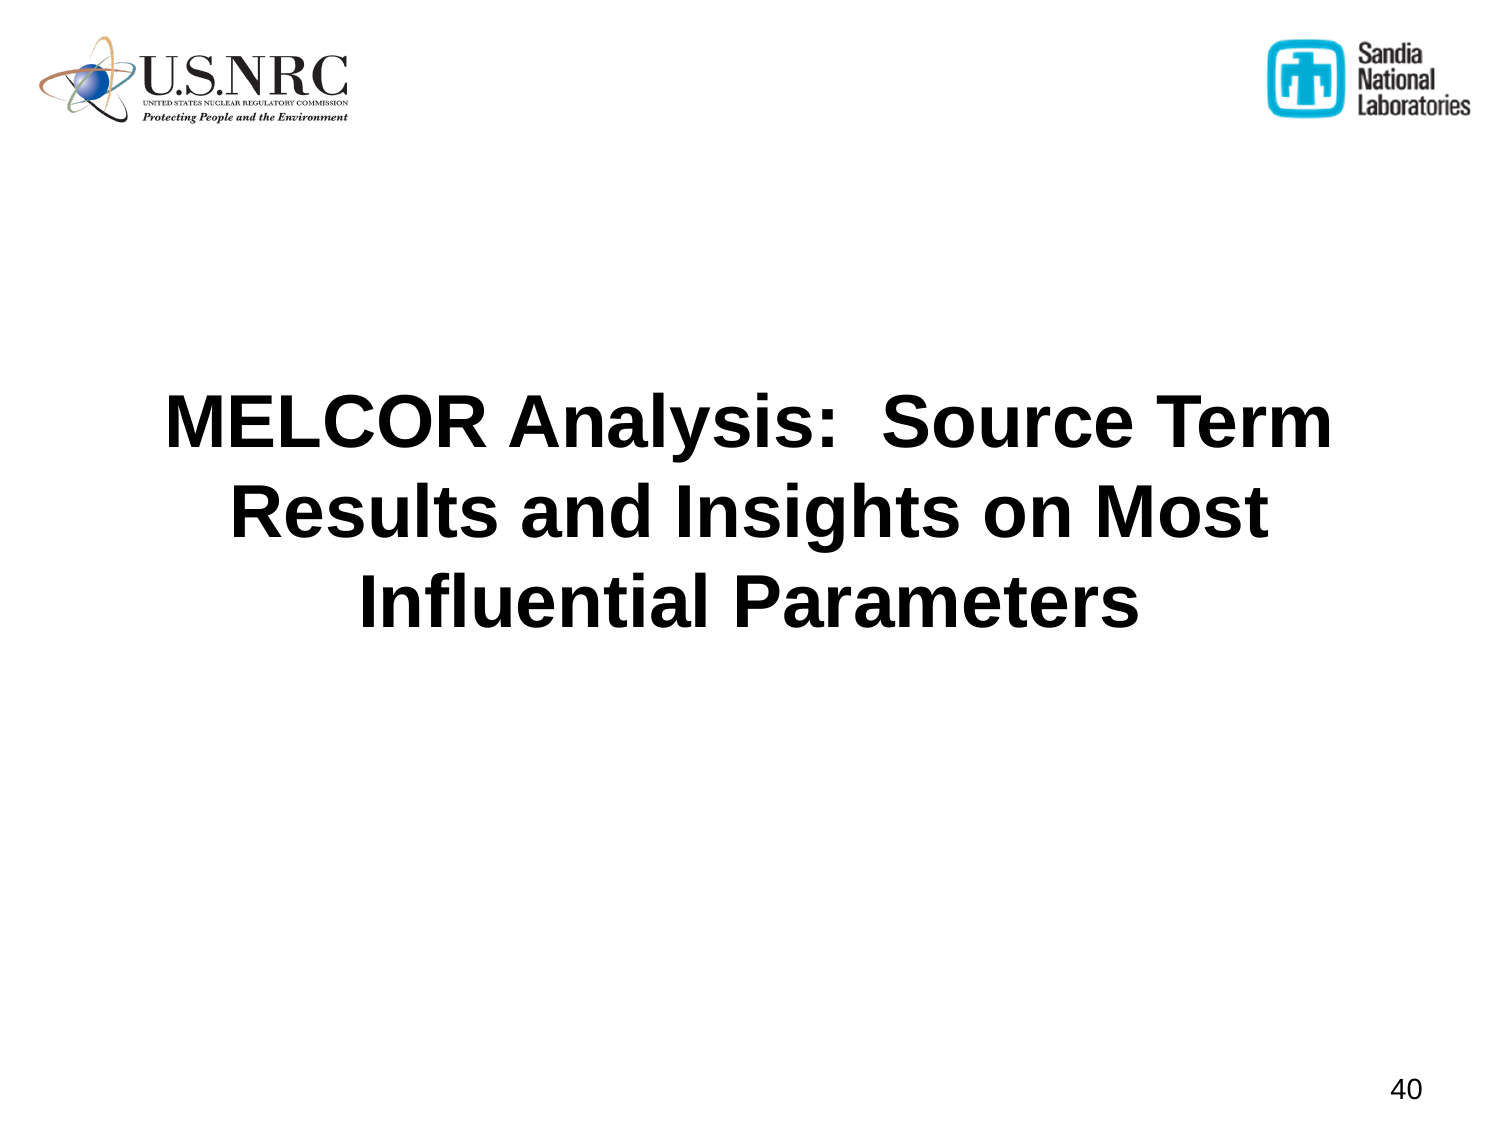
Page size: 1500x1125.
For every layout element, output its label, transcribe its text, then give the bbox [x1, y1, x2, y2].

list MELCOR Analysis: Source Term Results and Insights on Most Influential Parameters [112, 403, 1388, 651]
slide_number 40 [1353, 1062, 1461, 1113]
picture [1262, 33, 1475, 126]
picture [37, 33, 350, 126]
